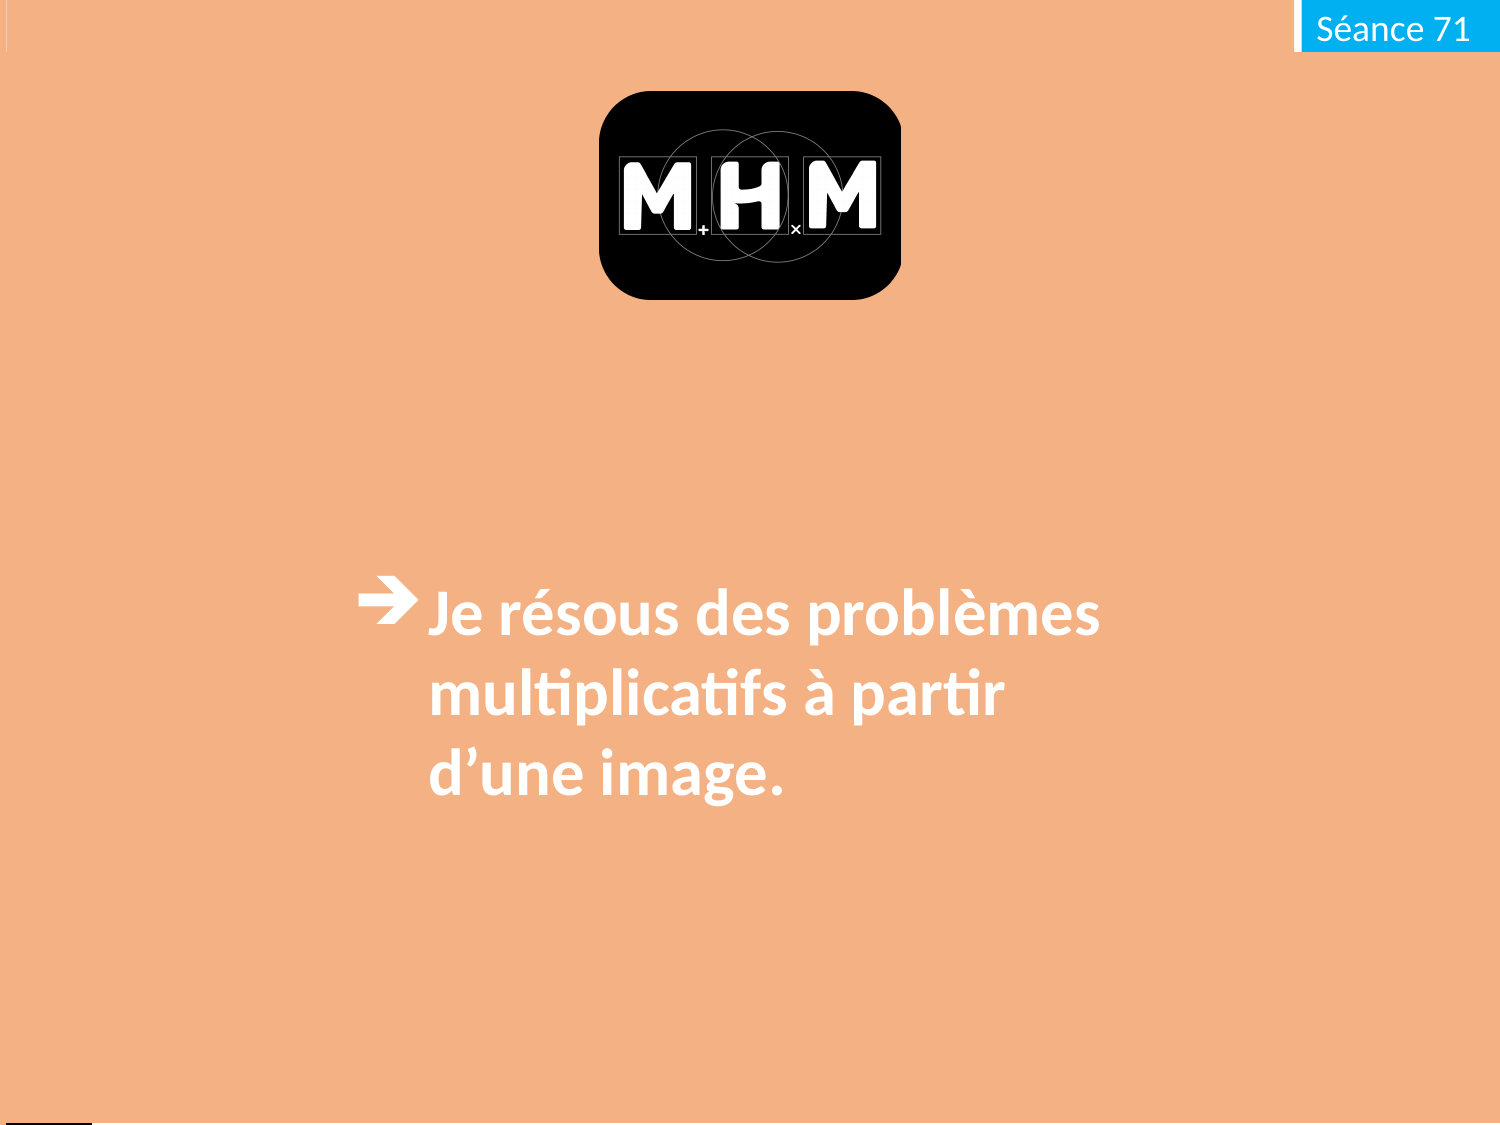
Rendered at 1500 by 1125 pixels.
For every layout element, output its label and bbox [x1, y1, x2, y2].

text_box [0, 52, 1500, 1123]
